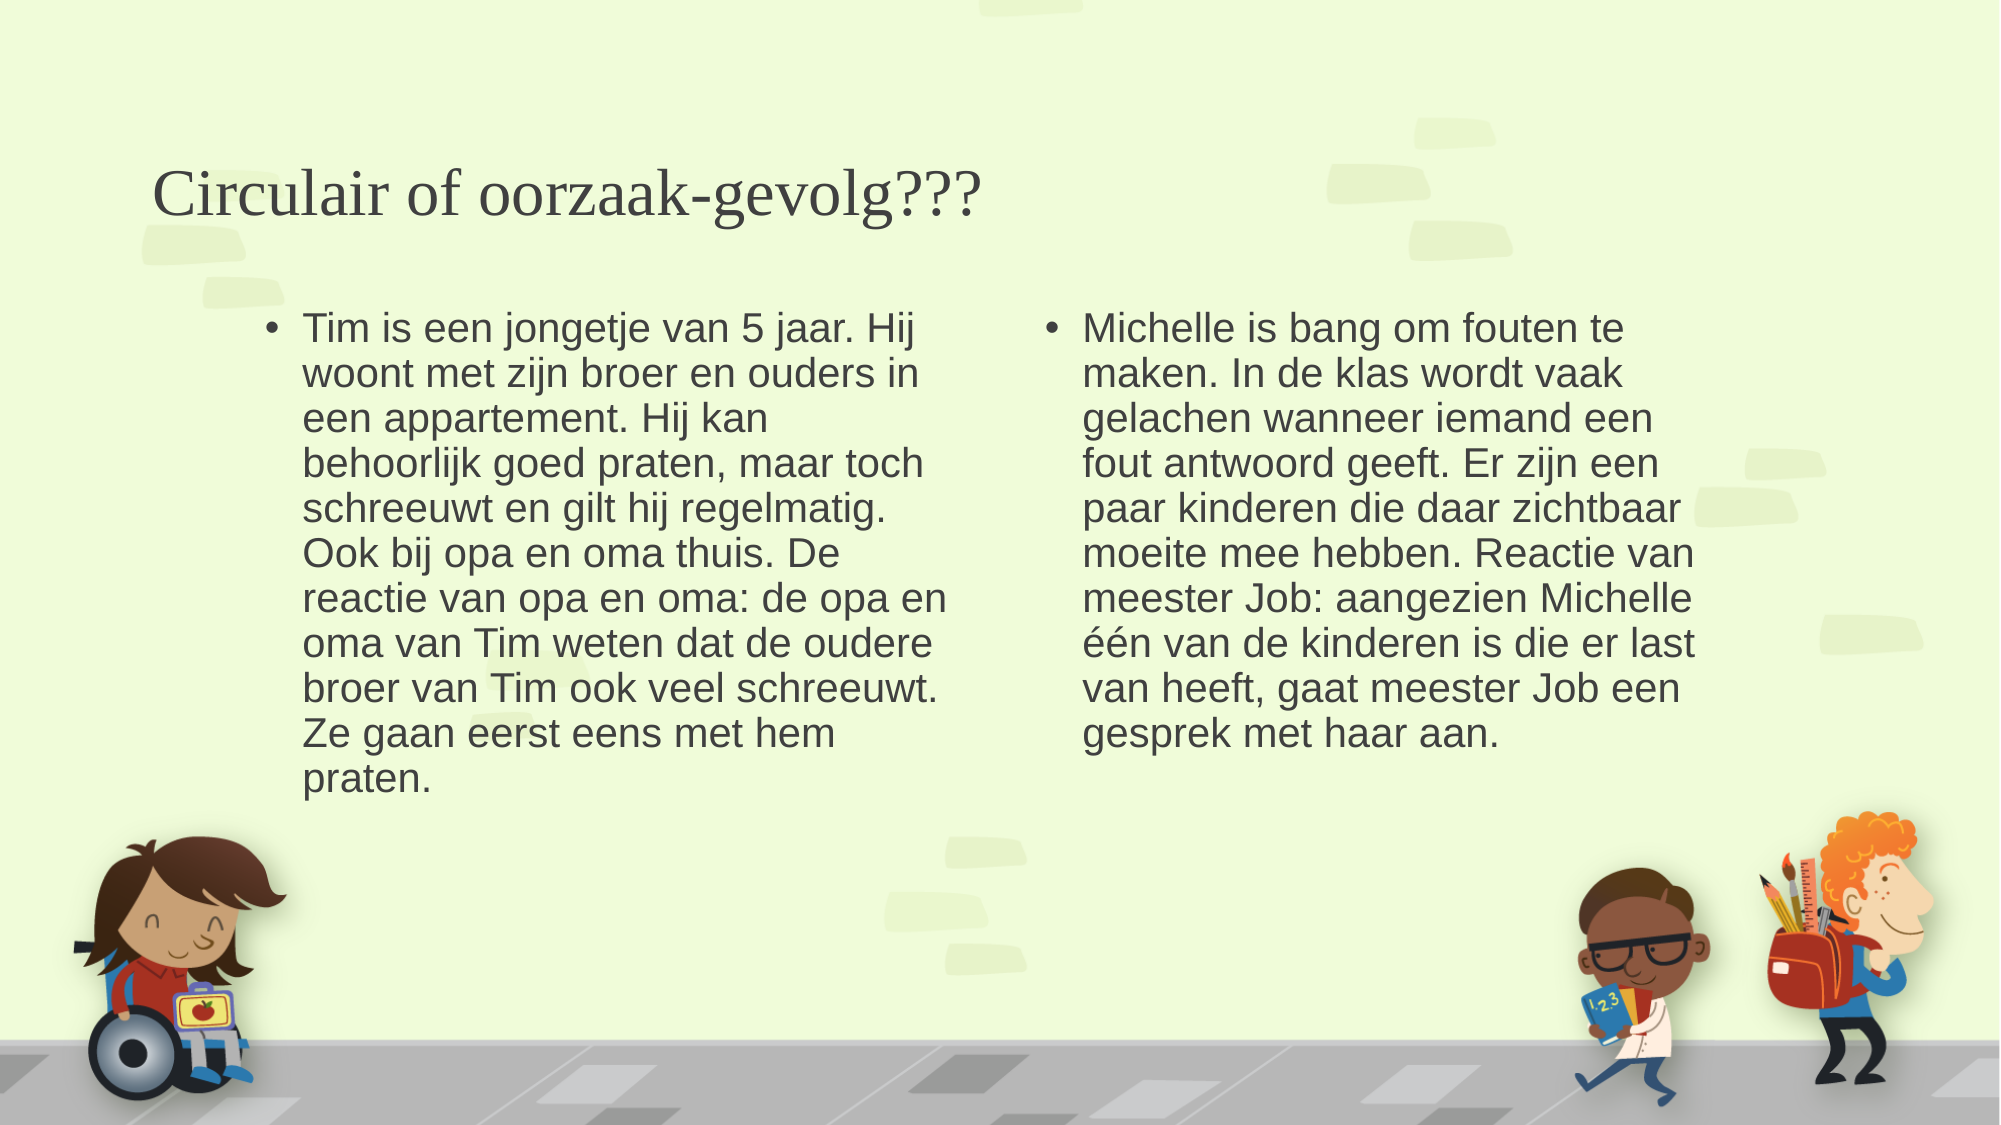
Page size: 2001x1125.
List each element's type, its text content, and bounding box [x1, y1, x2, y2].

list Michelle is bang om fouten te maken. In de klas wordt vaak gelachen wanneer iemand een fout antwoord geeft. Er zijn een paar kinderen die daar zichtbaar moeite mee hebben. Reactie van meester Job: aangezien Michelle één van de kinderen is die er last van heeft, gaat meester Job een gesprek met haar aan. [1029, 299, 1750, 870]
picture [0, 0, 2000, 1125]
title Circulair of oorzaak-gevolg??? [137, 59, 1750, 238]
list Tim is een jongetje van 5 jaar. Hij woont met zijn broer en ouders in een appartement. Hij kan behoorlijk goed praten, maar toch schreeuwt en gilt hij regelmatig. Ook bij opa en oma thuis. De reactie van opa en oma: de opa en oma van Tim weten dat de oudere broer van Tim ook veel schreeuwt. Ze gaan eerst eens met hem praten. [249, 299, 970, 870]
